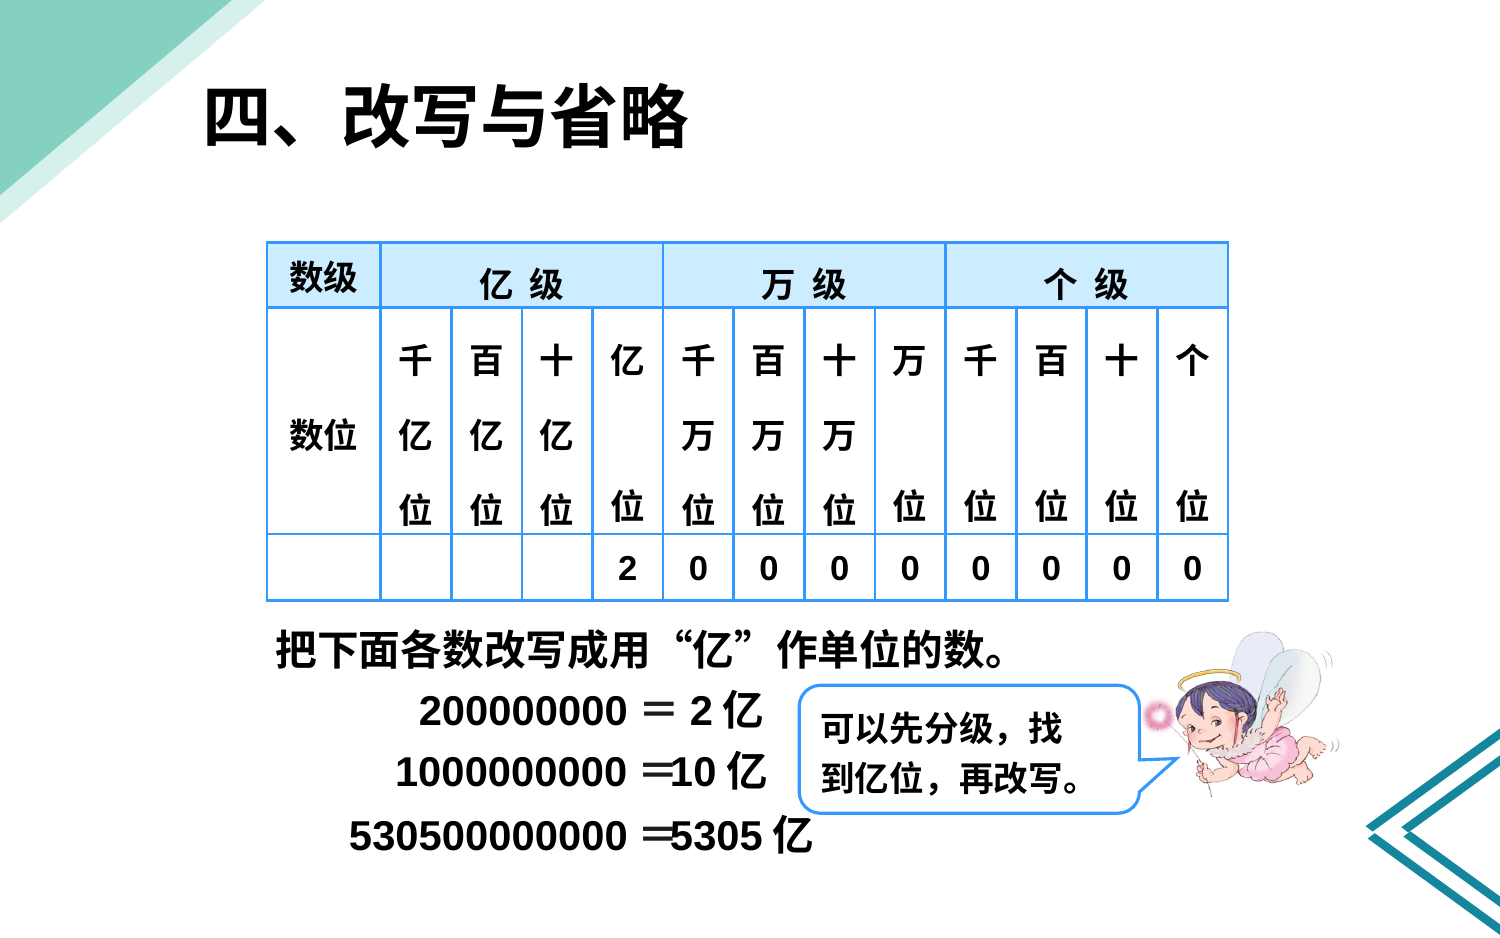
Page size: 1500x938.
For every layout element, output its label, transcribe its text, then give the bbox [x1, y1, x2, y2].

text_box 把下面各数改写成用“亿”作单位的数。 200000000＝2亿 [231, 606, 1266, 742]
table_cell 十 位 [1088, 309, 1156, 533]
table_cell 千 万 位 [664, 309, 732, 533]
table_cell 0 [947, 535, 1015, 599]
table_cell 个 位 [1159, 309, 1227, 533]
table_cell 0 [1018, 535, 1085, 599]
table_cell [268, 535, 379, 599]
table_cell [523, 535, 591, 599]
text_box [799, 626, 1345, 814]
table_cell 亿 位 [594, 309, 662, 533]
text_box 1000000000＝ [380, 737, 655, 803]
table_cell 千 位 [947, 309, 1015, 533]
table_header 个 级 [947, 244, 1227, 306]
table_header 亿 级 [382, 244, 662, 306]
table_cell 十 万 位 [806, 309, 874, 533]
table_cell 百 位 [1018, 309, 1085, 533]
table_header 数级 [268, 244, 379, 306]
table_cell 数位 [268, 309, 379, 533]
table_cell 十亿位 [523, 309, 591, 533]
table_cell 0 [664, 535, 732, 599]
table_cell 0 [806, 535, 874, 599]
table_cell 0 [1159, 535, 1227, 599]
text_box 5305亿 [655, 801, 865, 867]
table_cell 万 位 [876, 309, 944, 533]
table_header 万 级 [664, 244, 944, 306]
text_box 530500000000＝ [334, 801, 655, 867]
table_cell 千亿位 [382, 309, 450, 533]
text_box 10亿 [655, 737, 799, 801]
table_cell [453, 535, 521, 599]
table_cell 0 [1088, 535, 1156, 599]
text_box 四、改写与省略 [187, 56, 1026, 174]
table_cell 百亿位 [453, 309, 521, 533]
table_cell 0 [876, 535, 944, 599]
table_cell 0 [735, 535, 803, 599]
table_cell [382, 535, 450, 599]
table_cell 百 万 位 [735, 309, 803, 533]
table_cell 2 [594, 535, 662, 599]
